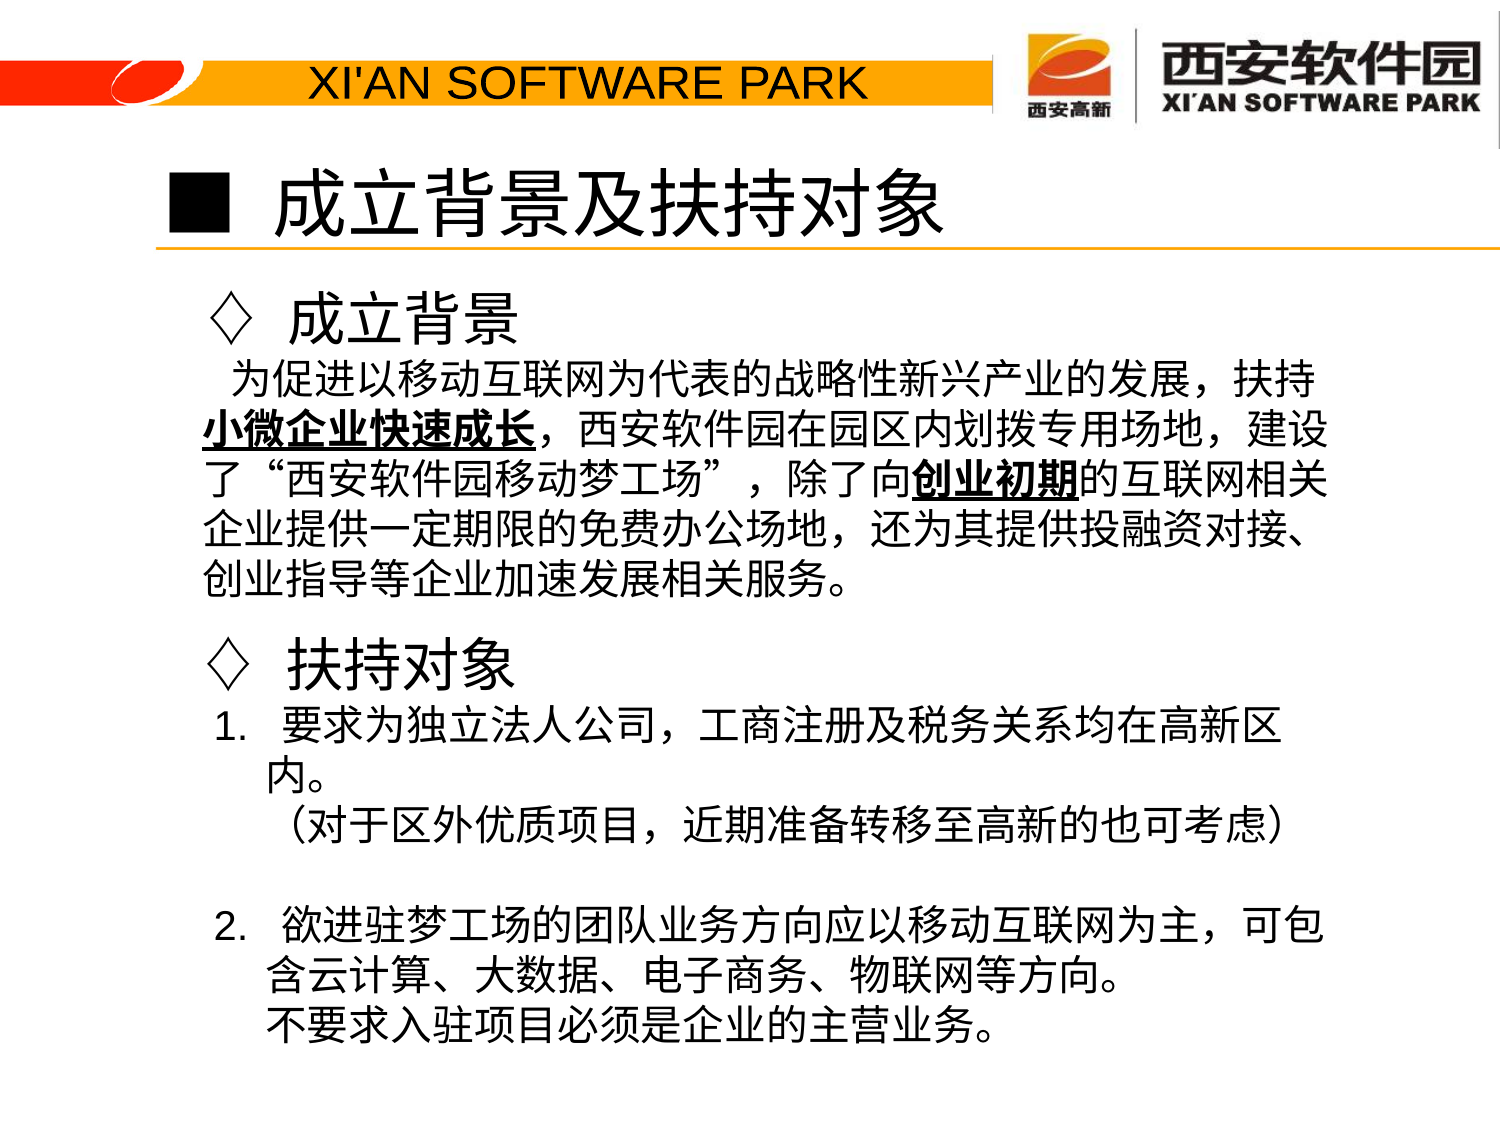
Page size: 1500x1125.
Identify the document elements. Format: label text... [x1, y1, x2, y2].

title ■ 成立背景及扶持对象 [147, 149, 1043, 291]
text_box ♢ 成立背景 为促进以移动互联网为代表的战略性新兴产业的发展，扶持小微企业快速成长，西安软件园在园区内划拨专用场地，建设了“西安软件园移动梦工场”，除了向创业初期的互联网相关企业提供一定期限的免费办公场地，还为其提供投融资对接、创业指导等企业加速发展相关服务。 [187, 275, 1371, 610]
text_box ♢ 扶持对象 1. 要求为独立法人公司，工商注册及税务关系均在高新区内。 （对于区外优质项目，近期准备转移至高新的也可考虑） 2. 欲进驻梦工场的团队业务方向应以移动互联网为主，可包含云计算、大数据、电子商务、物联网等方向。 不要求入驻项目必须是企业的主营业务。 [175, 621, 1372, 1106]
picture [0, 0, 1500, 751]
